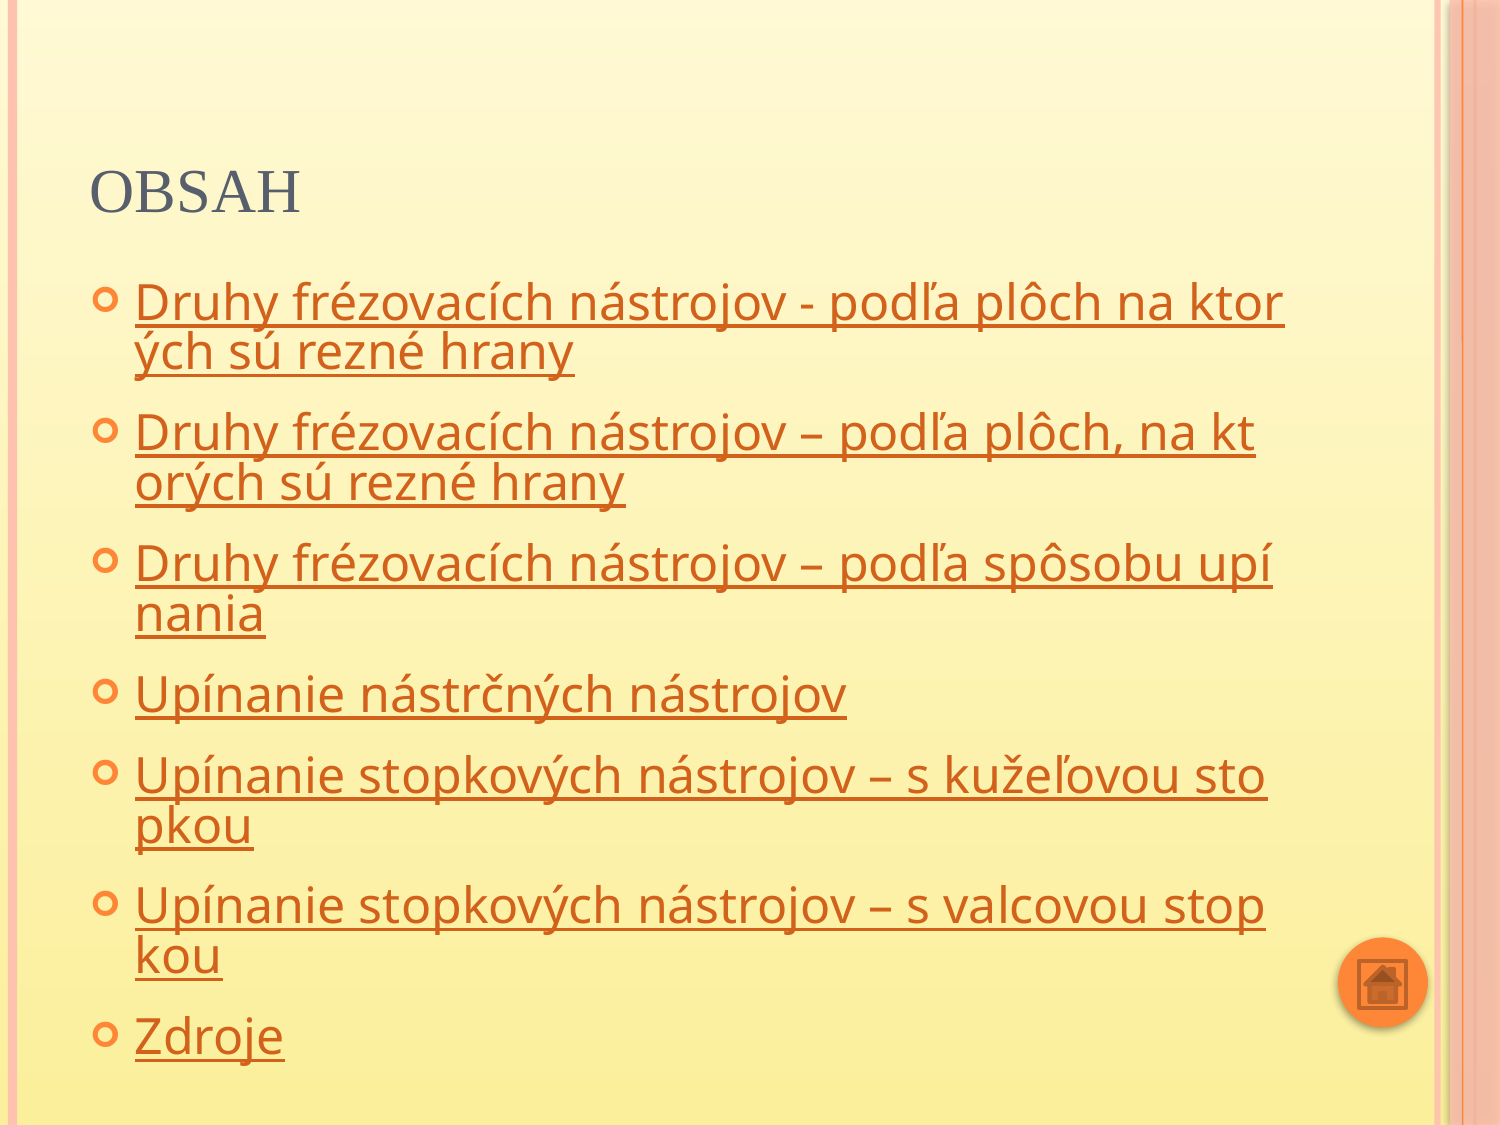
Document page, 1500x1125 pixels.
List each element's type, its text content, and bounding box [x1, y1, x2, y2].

title obsah [75, 45, 1300, 233]
list Druhy frézovacích nástrojov - podľa plôch na ktorých sú rezné hrany Druhy frézovacích nástrojov – podľa plôch, na ktorých sú rezné hrany Druhy frézovacích nástrojov – podľa spôsobu upínania Upínanie nástrčných nástrojov Upínanie stopkových nástrojov – s kužeľovou stopkou Upínanie stopkových nástrojov – s valcovou stopkou Zdroje [75, 262, 1300, 1062]
text_box [1357, 959, 1408, 1010]
